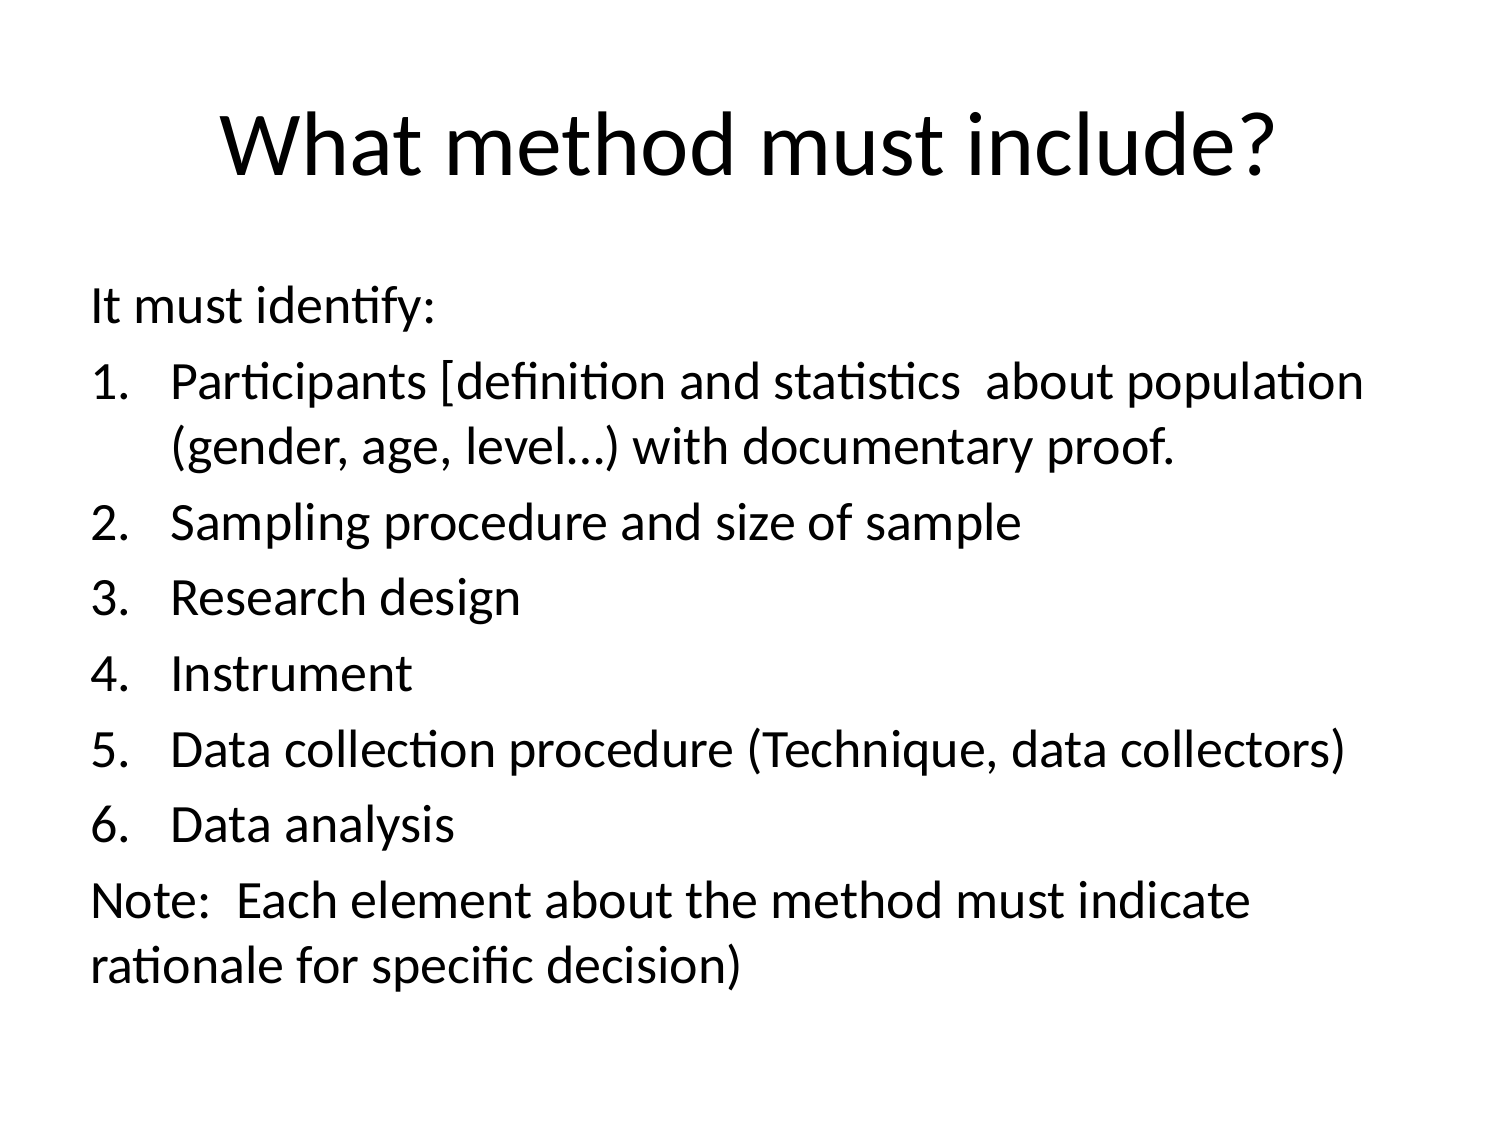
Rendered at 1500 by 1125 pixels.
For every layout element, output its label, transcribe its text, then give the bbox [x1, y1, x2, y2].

title What method must include? [75, 45, 1425, 233]
list It must identify: Participants [definition and statistics about population (gender, age, level…) with documentary proof. Sampling procedure and size of sample Research design Instrument Data collection procedure (Technique, data collectors) Data analysis Note: Each element about the method must indicate rationale for specific decision) [75, 262, 1425, 1005]
